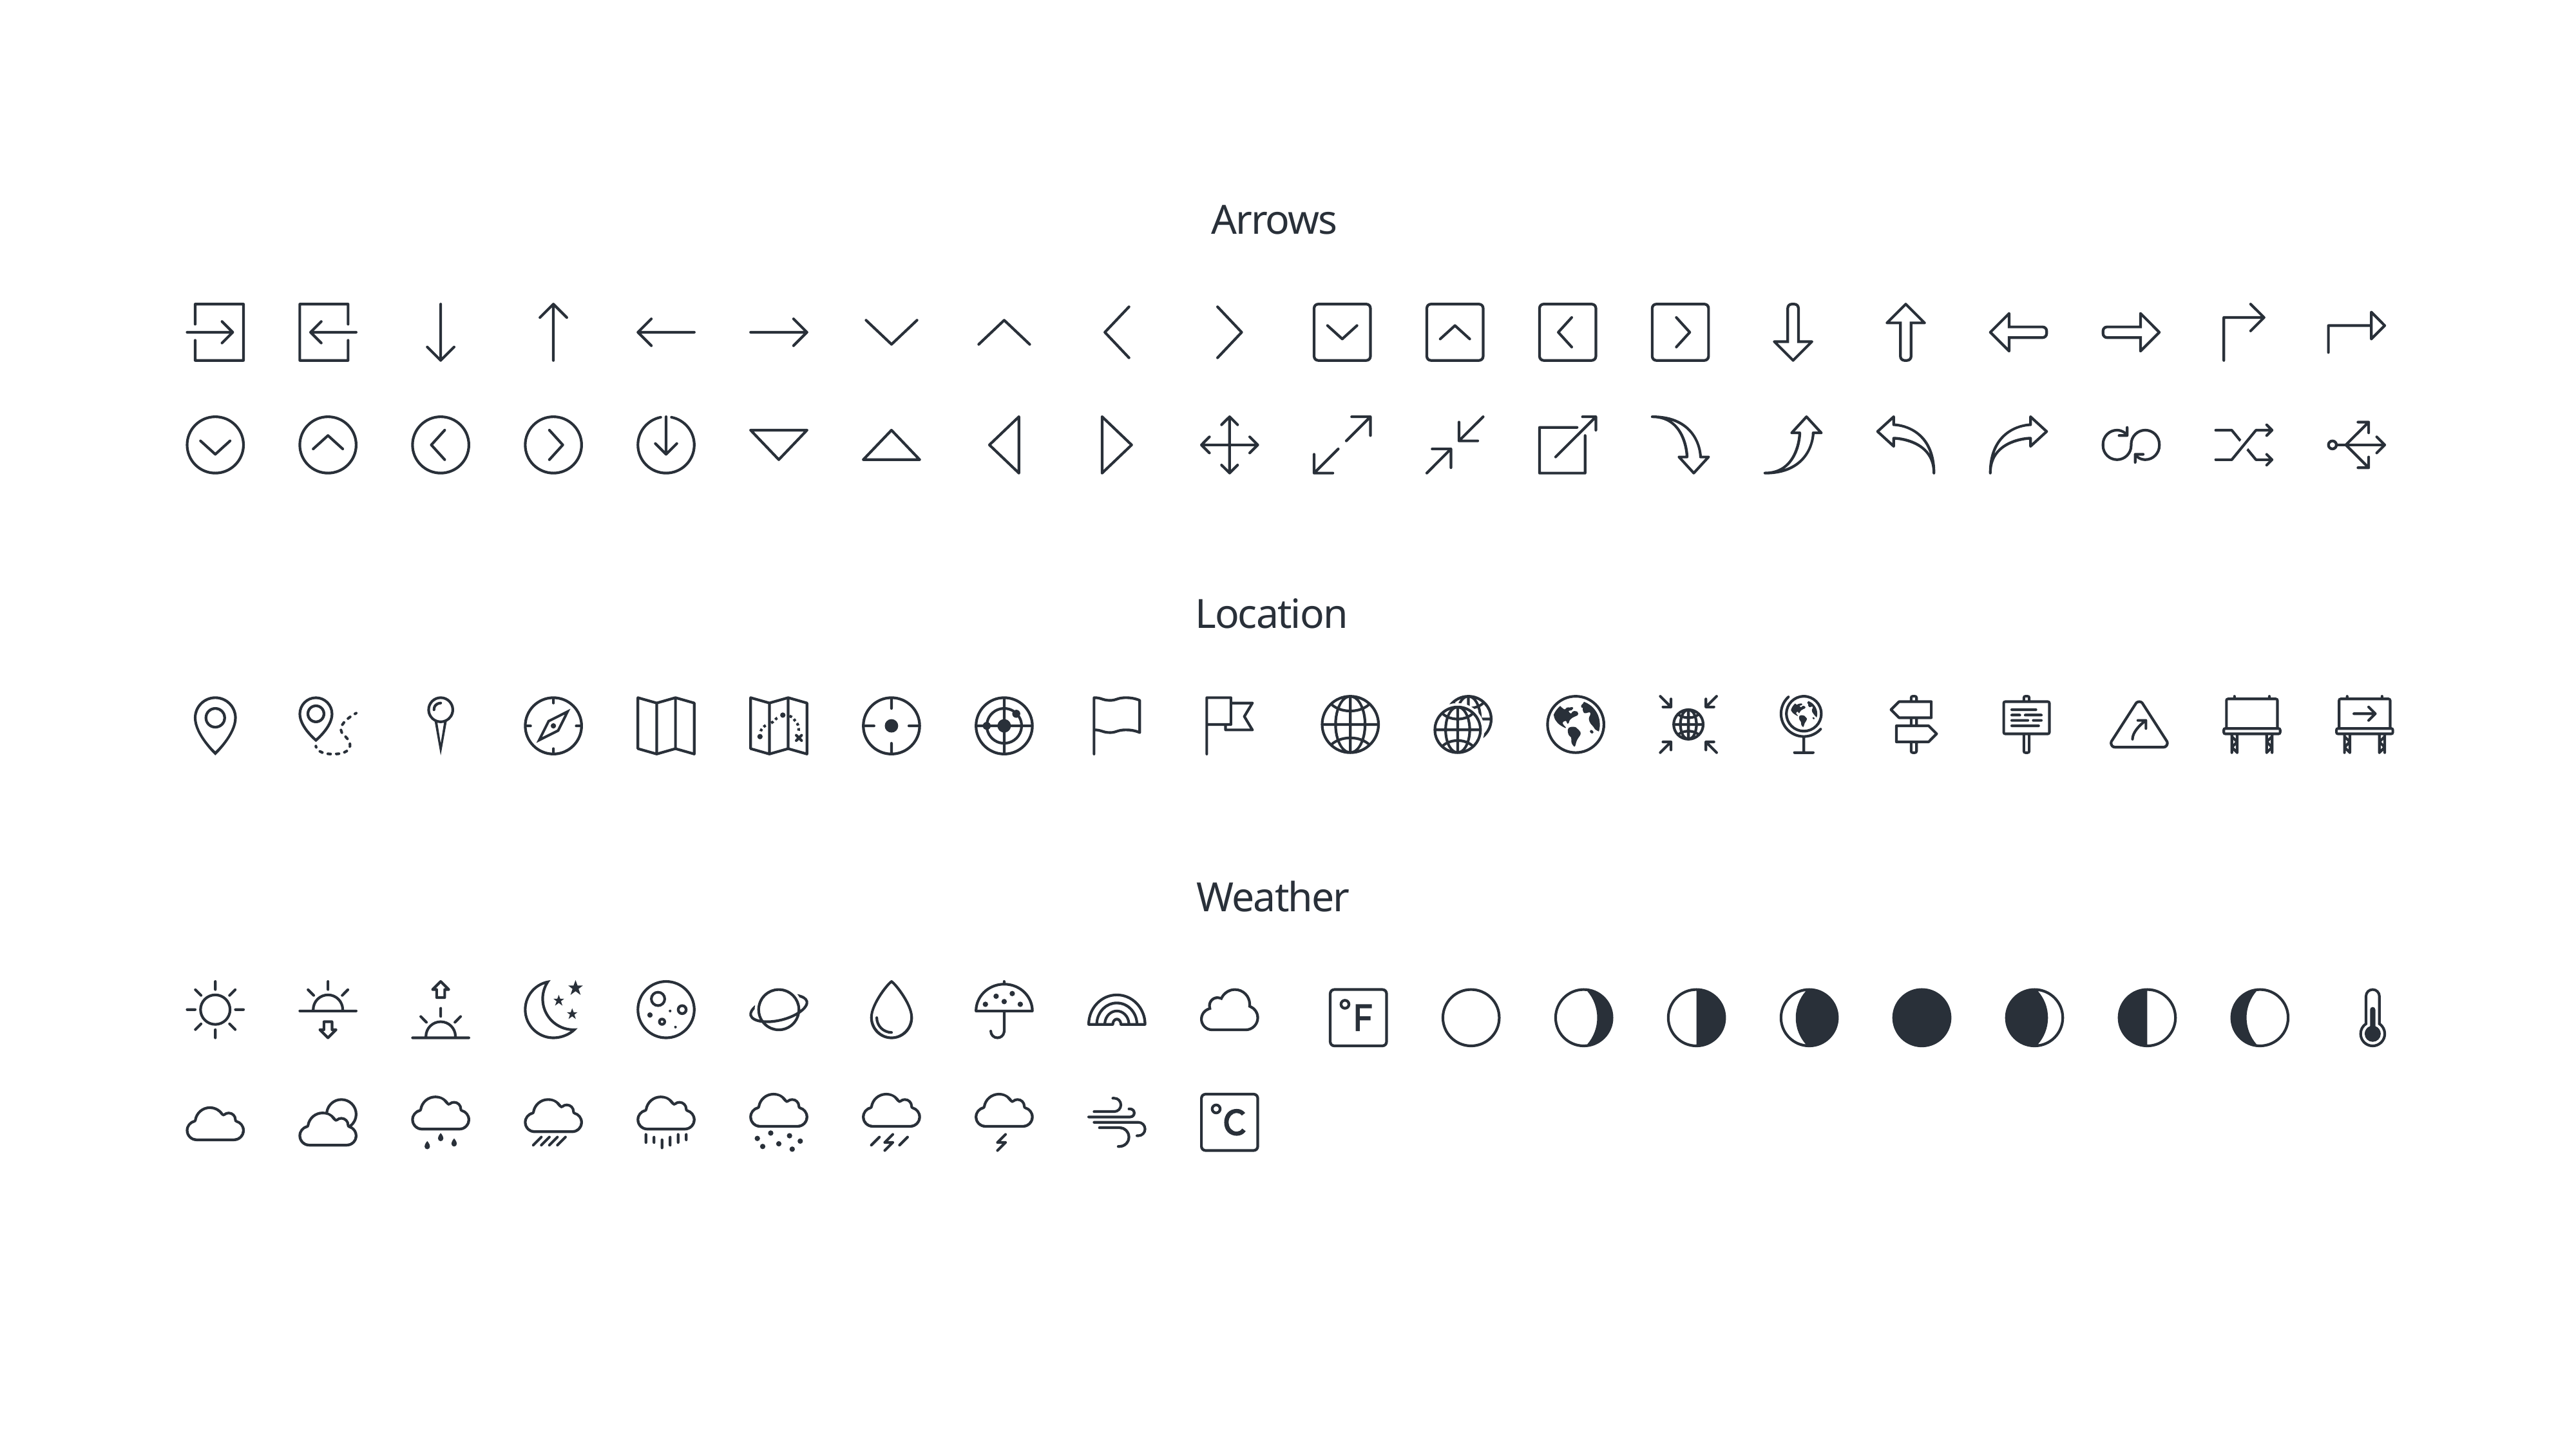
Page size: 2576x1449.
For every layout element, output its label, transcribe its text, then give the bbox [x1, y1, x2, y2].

text_box [2110, 700, 2169, 749]
text_box [1312, 303, 1372, 362]
text_box [1312, 448, 1340, 475]
text_box [1889, 695, 1938, 754]
text_box [1425, 303, 1485, 362]
text_box [636, 1095, 696, 1131]
text_box [2222, 695, 2282, 754]
text_box [419, 1015, 428, 1024]
text_box [749, 696, 808, 755]
text_box [2359, 988, 2387, 1048]
text_box [2335, 695, 2394, 754]
text_box [1773, 303, 1813, 362]
text_box [797, 1138, 803, 1144]
text_box [411, 415, 470, 475]
text_box [1779, 696, 1822, 754]
text_box [531, 1135, 543, 1147]
text_box [556, 1135, 567, 1147]
text_box [194, 1022, 203, 1031]
text_box [193, 696, 237, 755]
text_box [193, 303, 245, 362]
text_box [186, 1106, 245, 1142]
text_box [2117, 988, 2177, 1048]
text_box [344, 735, 349, 741]
text_box [1546, 695, 1606, 754]
text_box [347, 715, 352, 720]
text_box [1885, 303, 1926, 362]
text_box [1216, 305, 1243, 359]
text_box [676, 1133, 680, 1144]
text_box [309, 320, 358, 345]
text_box [194, 988, 203, 997]
text_box [1554, 415, 1598, 459]
text_box [1200, 415, 1259, 475]
text_box [1321, 695, 1380, 754]
text_box [749, 317, 808, 347]
text_box [1650, 415, 1710, 475]
text_box [1087, 993, 1147, 1026]
text_box [685, 1133, 688, 1142]
text_box Arrows [1207, 190, 1342, 247]
text_box [977, 319, 1031, 346]
text_box [1092, 1097, 1123, 1113]
text_box [334, 752, 341, 755]
text_box [1433, 705, 1482, 754]
text_box [975, 696, 1034, 755]
text_box [2101, 312, 2161, 353]
text_box [776, 1141, 782, 1147]
text_box [644, 1133, 647, 1144]
text_box [341, 721, 346, 726]
text_box [759, 1144, 766, 1150]
text_box [437, 1133, 444, 1142]
text_box [636, 980, 696, 1039]
text_box [1704, 695, 1718, 708]
text_box [411, 1095, 470, 1131]
text_box [326, 752, 332, 755]
text_box [2230, 988, 2290, 1048]
text_box [975, 980, 1034, 1039]
text_box [451, 1138, 457, 1147]
text_box [749, 988, 808, 1032]
text_box [1092, 1121, 1147, 1137]
text_box [1892, 988, 1952, 1048]
text_box [327, 980, 330, 991]
text_box [862, 428, 921, 461]
text_box [318, 750, 324, 754]
text_box [864, 319, 919, 346]
text_box [1538, 303, 1598, 362]
text_box [789, 1146, 796, 1152]
text_box [636, 696, 696, 755]
text_box [568, 980, 583, 995]
text_box [669, 1135, 672, 1147]
text_box Weather [1192, 867, 1355, 924]
text_box [2214, 423, 2274, 461]
text_box [228, 988, 237, 997]
text_box [862, 696, 921, 755]
text_box [298, 303, 350, 362]
text_box [2222, 303, 2266, 362]
text_box [870, 1135, 881, 1147]
text_box [298, 696, 334, 743]
text_box [1344, 415, 1372, 442]
text_box [539, 303, 568, 362]
text_box [987, 415, 1020, 475]
text_box [1659, 695, 1673, 708]
text_box [1666, 988, 1726, 1048]
text_box [1098, 1126, 1131, 1148]
text_box [1457, 415, 1485, 442]
text_box [749, 428, 808, 461]
text_box [431, 980, 450, 999]
text_box [1200, 1092, 1259, 1152]
text_box [341, 988, 350, 997]
text_box [1103, 305, 1131, 359]
text_box [339, 728, 343, 734]
text_box [660, 1138, 663, 1150]
text_box [2005, 988, 2065, 1048]
text_box [996, 1133, 1007, 1152]
text_box [186, 320, 234, 345]
text_box [975, 1092, 1034, 1128]
text_box [1704, 740, 1718, 754]
text_box [524, 1098, 583, 1133]
text_box [1092, 696, 1141, 755]
text_box [1763, 415, 1823, 475]
text_box [1449, 695, 1493, 739]
text_box [862, 1092, 921, 1128]
text_box [318, 1020, 338, 1039]
text_box [186, 1008, 197, 1011]
text_box [427, 696, 455, 755]
text_box [1200, 988, 1259, 1032]
text_box [636, 415, 696, 475]
text_box [1425, 448, 1453, 475]
text_box [754, 1135, 760, 1141]
text_box [1554, 988, 1614, 1048]
text_box [453, 1015, 463, 1024]
text_box [898, 1135, 910, 1147]
text_box [298, 415, 358, 475]
text_box [343, 750, 348, 754]
text_box [2246, 448, 2274, 467]
text_box [540, 1135, 551, 1147]
text_box [1659, 740, 1673, 754]
text_box [1672, 708, 1705, 741]
text_box [186, 415, 245, 475]
text_box [1779, 988, 1839, 1048]
text_box [1989, 312, 2048, 353]
text_box [426, 303, 456, 362]
text_box [870, 980, 913, 1039]
text_box [653, 1135, 656, 1144]
text_box [1441, 988, 1501, 1048]
text_box [234, 1008, 245, 1011]
text_box [636, 317, 696, 347]
text_box [524, 415, 583, 475]
text_box [298, 993, 358, 1012]
text_box [298, 1098, 358, 1147]
text_box [883, 1133, 895, 1152]
text_box [1785, 695, 1823, 733]
text_box Location [1191, 583, 1353, 640]
text_box [1650, 303, 1710, 362]
text_box [214, 1028, 217, 1039]
text_box [749, 1092, 808, 1128]
text_box [2327, 421, 2387, 469]
text_box [439, 1007, 443, 1018]
text_box [1538, 426, 1587, 475]
text_box [2002, 695, 2051, 754]
text_box [214, 980, 217, 991]
text_box [1989, 415, 2048, 475]
text_box [524, 980, 578, 1039]
text_box [307, 988, 316, 997]
text_box [1087, 1107, 1136, 1119]
text_box [199, 993, 232, 1026]
text_box [768, 1130, 774, 1136]
text_box [411, 1020, 470, 1039]
text_box [228, 1022, 237, 1031]
text_box [348, 742, 352, 748]
text_box [1205, 696, 1254, 755]
text_box [1876, 415, 1936, 475]
text_box [2327, 310, 2387, 354]
text_box [787, 1133, 792, 1139]
text_box [2101, 426, 2161, 464]
text_box [1100, 415, 1133, 475]
text_box [425, 1141, 430, 1150]
text_box [548, 1135, 559, 1147]
text_box [524, 696, 583, 755]
text_box [1328, 988, 1388, 1048]
